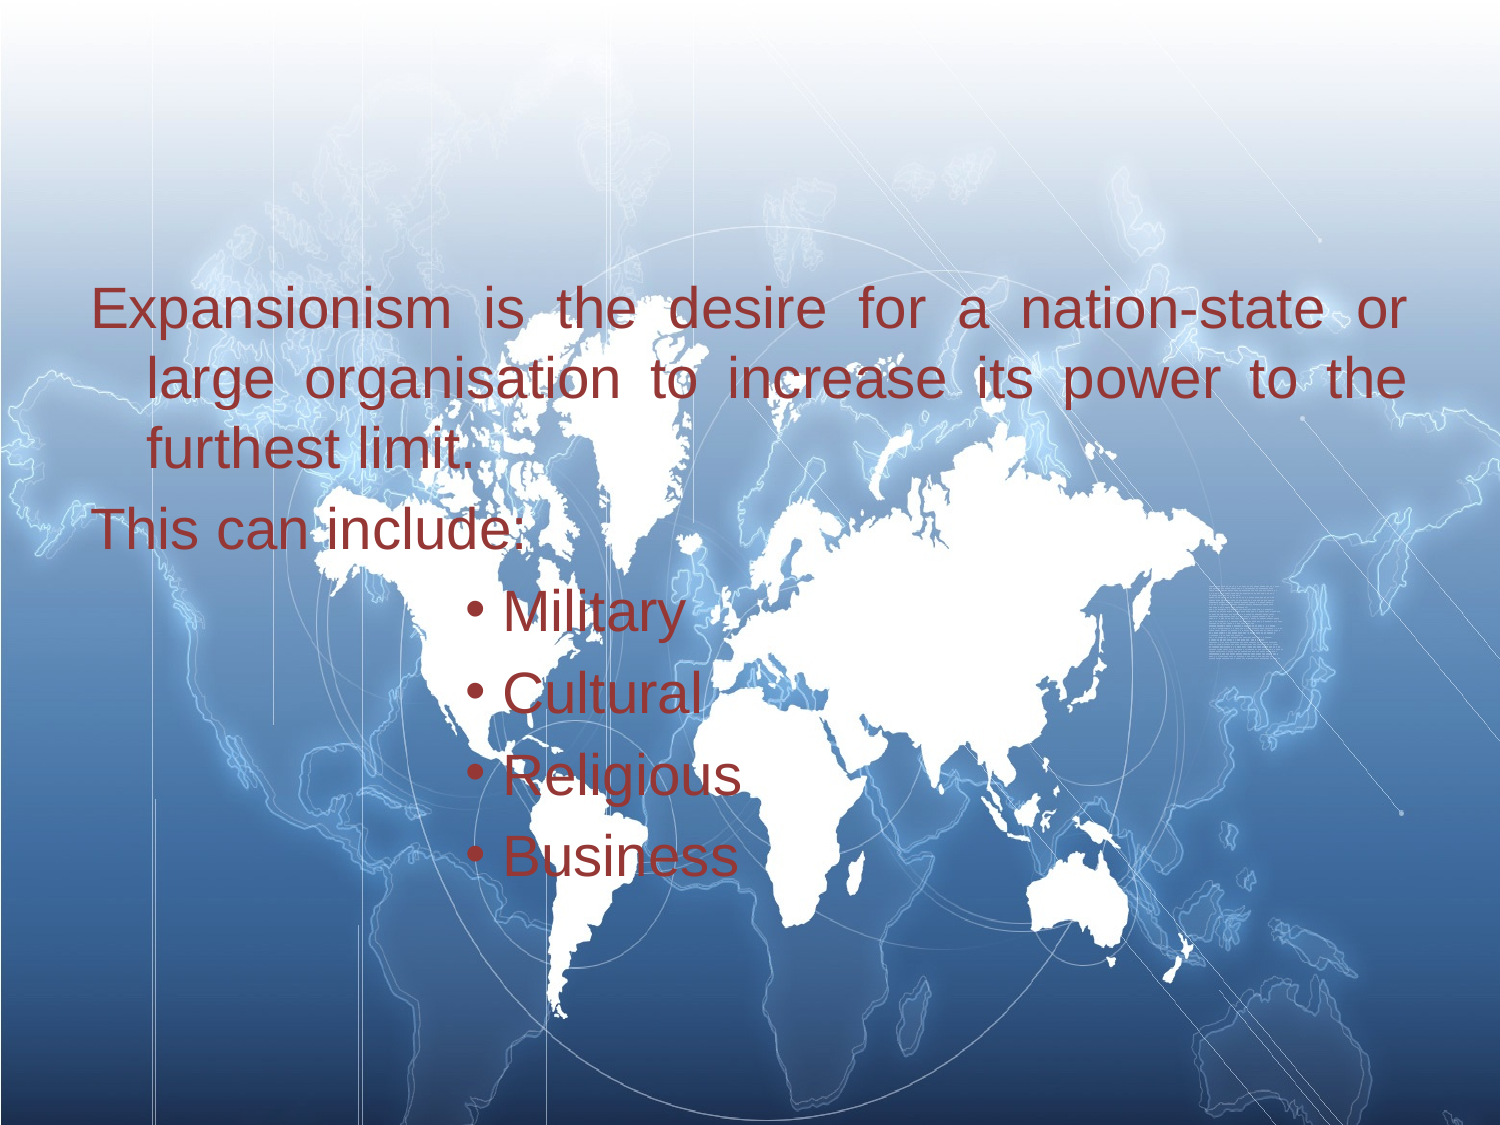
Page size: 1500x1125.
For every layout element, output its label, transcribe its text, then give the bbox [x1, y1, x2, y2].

list Expansionism is the desire for a nation-state or large organisation to increase its power to the furthest limit. This can include: Military Cultural Religious Business [75, 262, 1425, 1005]
picture [0, 0, 1500, 1125]
